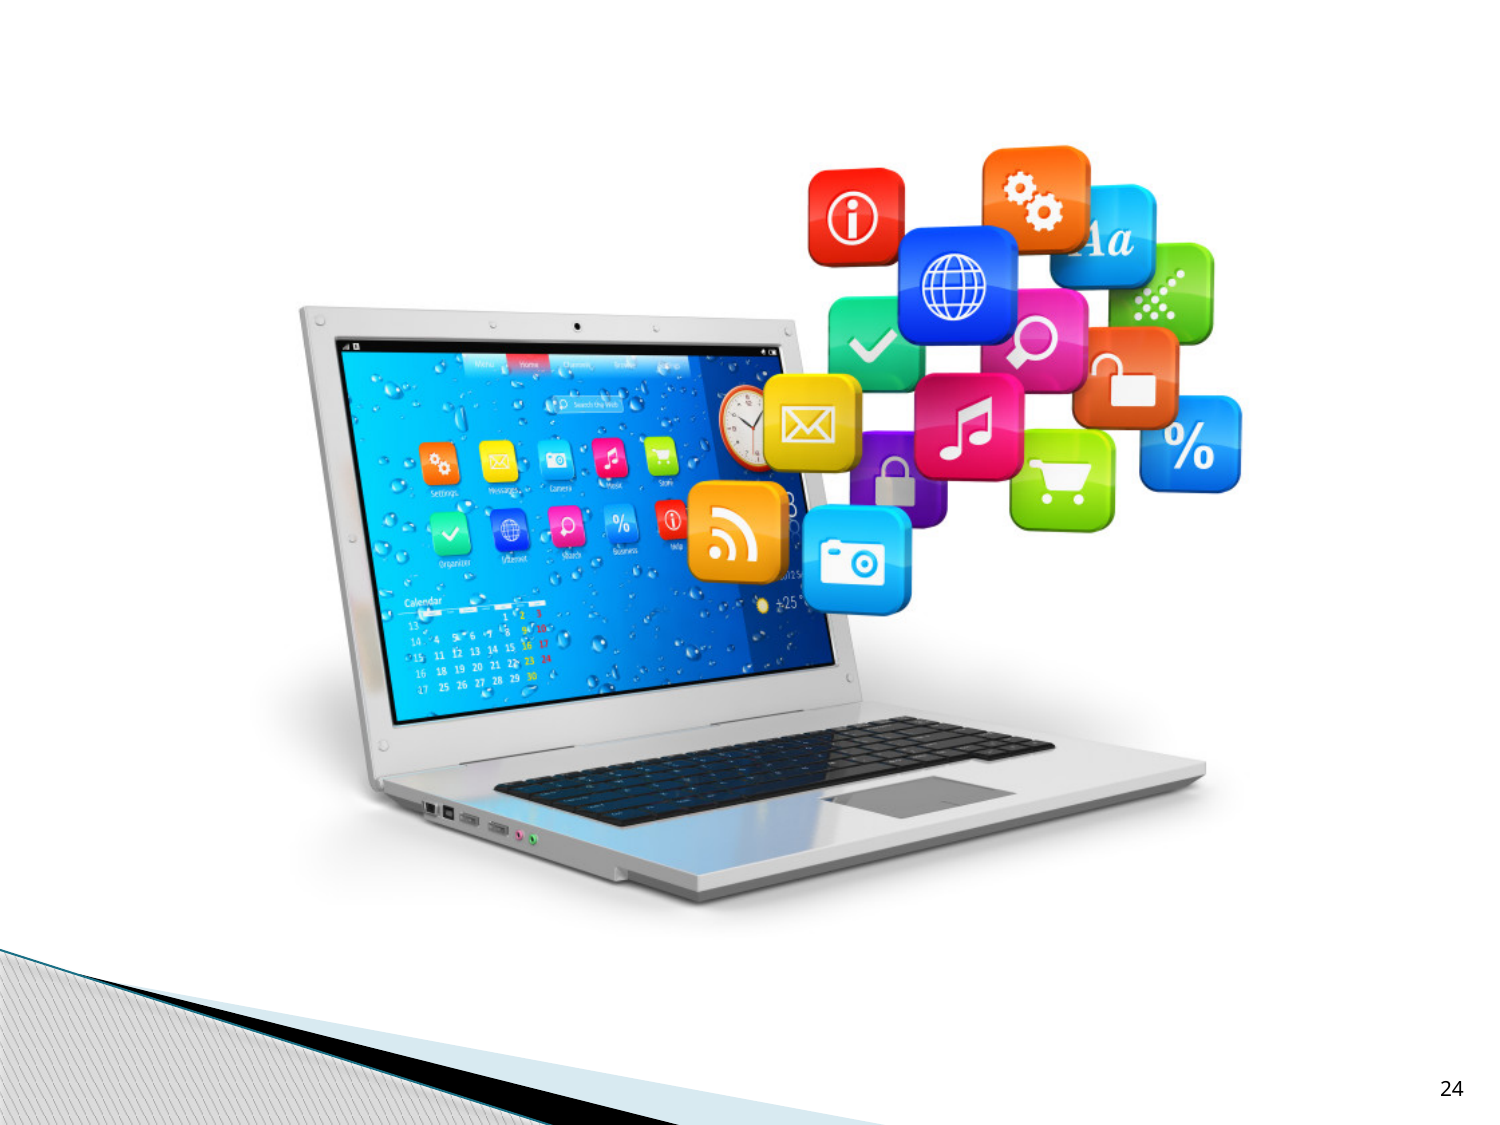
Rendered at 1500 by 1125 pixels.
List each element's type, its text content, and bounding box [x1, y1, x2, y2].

picture [221, 108, 1292, 966]
slide_number 24 [1418, 1051, 1479, 1112]
